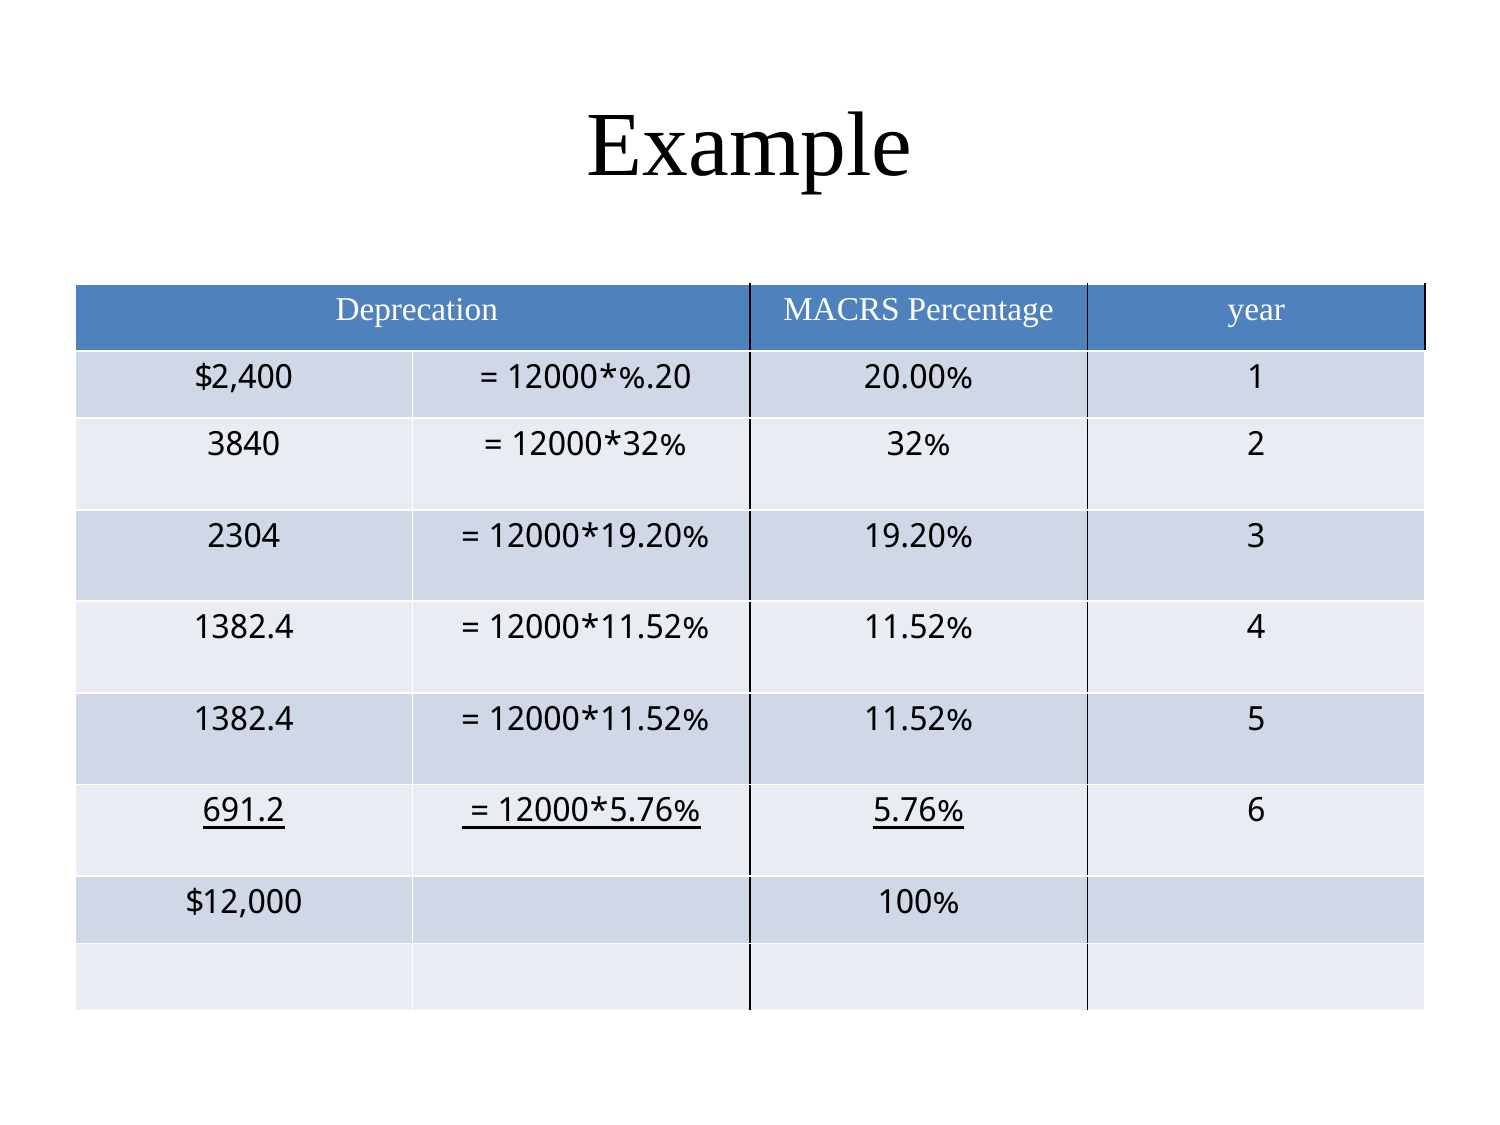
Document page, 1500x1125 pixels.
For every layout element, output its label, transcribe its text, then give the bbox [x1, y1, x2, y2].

table_cell $12,000 [76, 877, 412, 943]
table_cell 3 [1088, 511, 1424, 600]
table_cell 11.52% [751, 602, 1087, 692]
table_cell [413, 944, 749, 1010]
title Example [75, 45, 1425, 233]
table_cell [1088, 944, 1424, 1010]
table_cell 1382.4 [76, 602, 412, 692]
table_cell 100% [751, 877, 1087, 943]
table_cell 2304 [76, 511, 412, 600]
table_cell 11.52% [751, 694, 1087, 784]
table_cell 32%*12000 = [413, 419, 749, 509]
table_cell $2,400 [76, 352, 412, 417]
table_cell 11.52%*12000 = [413, 694, 749, 784]
table_cell 4 [1088, 602, 1424, 692]
table_cell [751, 944, 1087, 1010]
table_cell 32% [751, 419, 1087, 509]
table_cell 5 [1088, 694, 1424, 784]
table_cell 5.76% [751, 785, 1087, 875]
table_cell [1088, 877, 1424, 943]
table_cell 1382.4 [76, 694, 412, 784]
table_cell 6 [1088, 785, 1424, 875]
table_cell 3840 [76, 419, 412, 509]
table_cell 1 [1088, 352, 1424, 417]
table_cell 20.00% [751, 352, 1087, 417]
table_header MACRS Percentage [751, 285, 1087, 350]
table_header year [1088, 285, 1424, 350]
table_cell 19.20% [751, 511, 1087, 600]
table_cell 5.76%*12000 = [413, 785, 749, 875]
table_cell 691.2 [76, 785, 412, 875]
table_cell [76, 944, 412, 1010]
table_cell 19.20%*12000 = [413, 511, 749, 600]
table_cell 2 [1088, 419, 1424, 509]
table_cell 20.%*12000 = [413, 352, 749, 417]
table_header Deprecation [76, 285, 749, 350]
table_cell [413, 877, 749, 943]
table_cell 11.52%*12000 = [413, 602, 749, 692]
